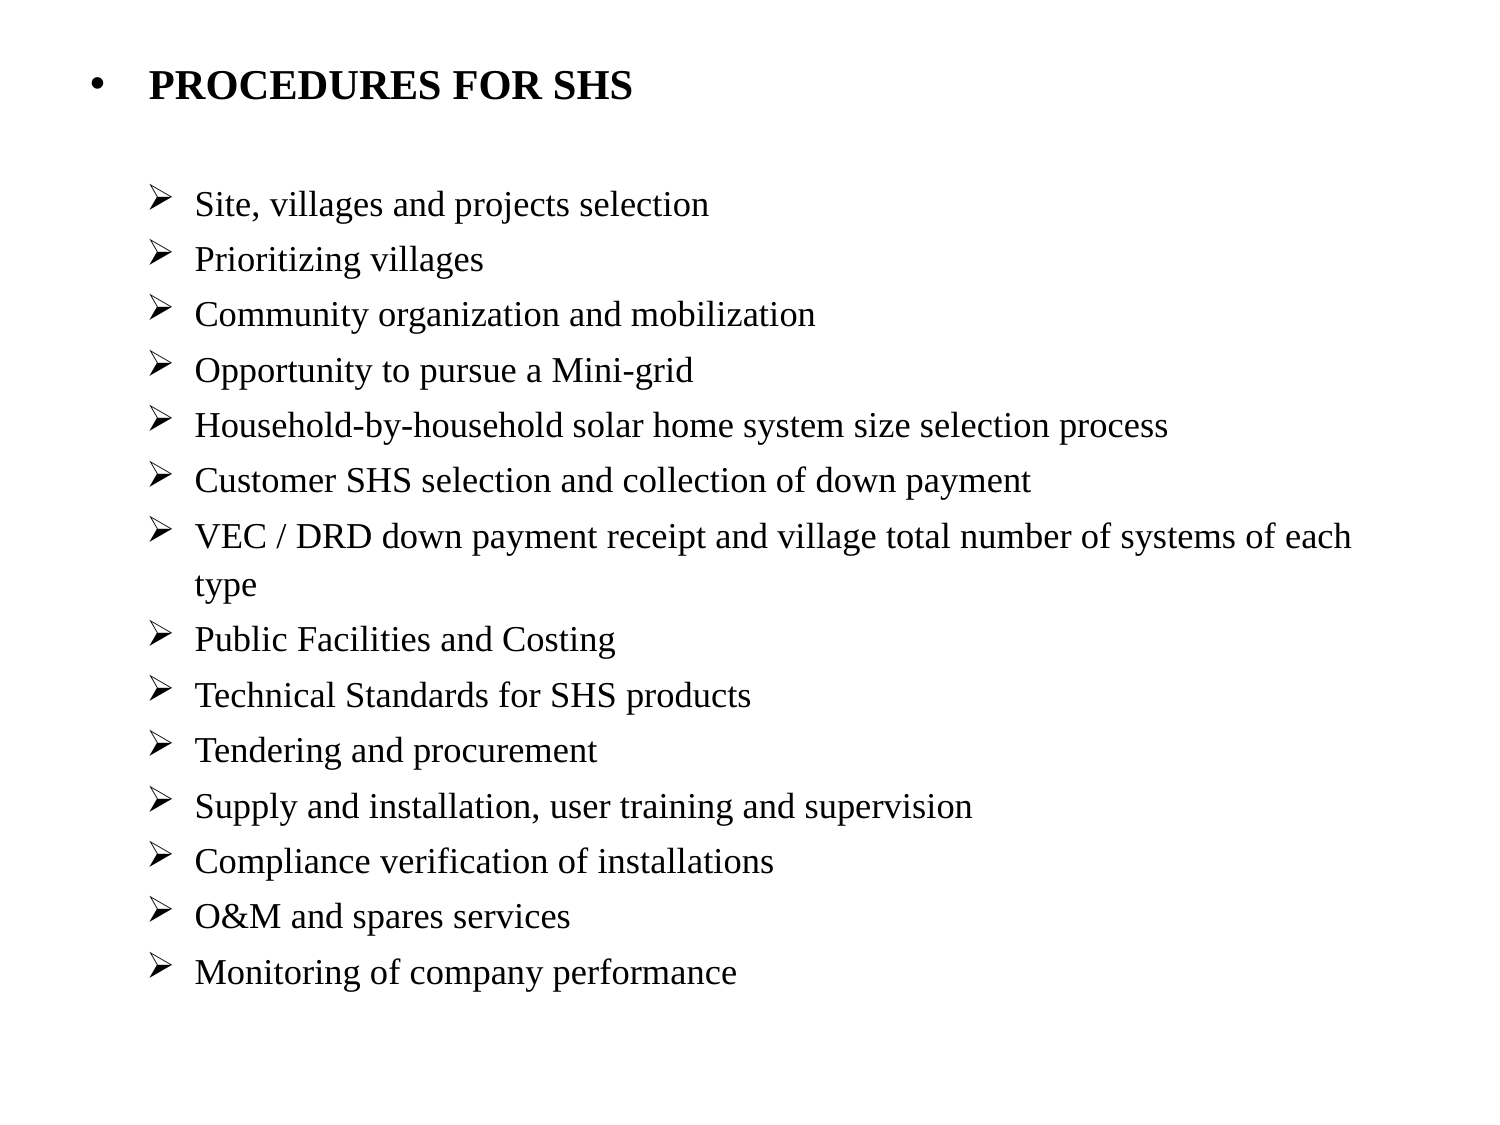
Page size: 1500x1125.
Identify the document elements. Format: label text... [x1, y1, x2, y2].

list procedures for SHS Site, villages and projects selection Prioritizing villages Community organization and mobilization Opportunity to pursue a Mini-grid Household-by-household solar home system size selection process Customer SHS selection and collection of down payment VEC / DRD down payment receipt and village total number of systems of each type Public Facilities and Costing Technical Standards for SHS products Tendering and procurement Supply and installation, user training and supervision Compliance verification of installations O&M and spares services Monitoring of company performance [75, 50, 1425, 1005]
